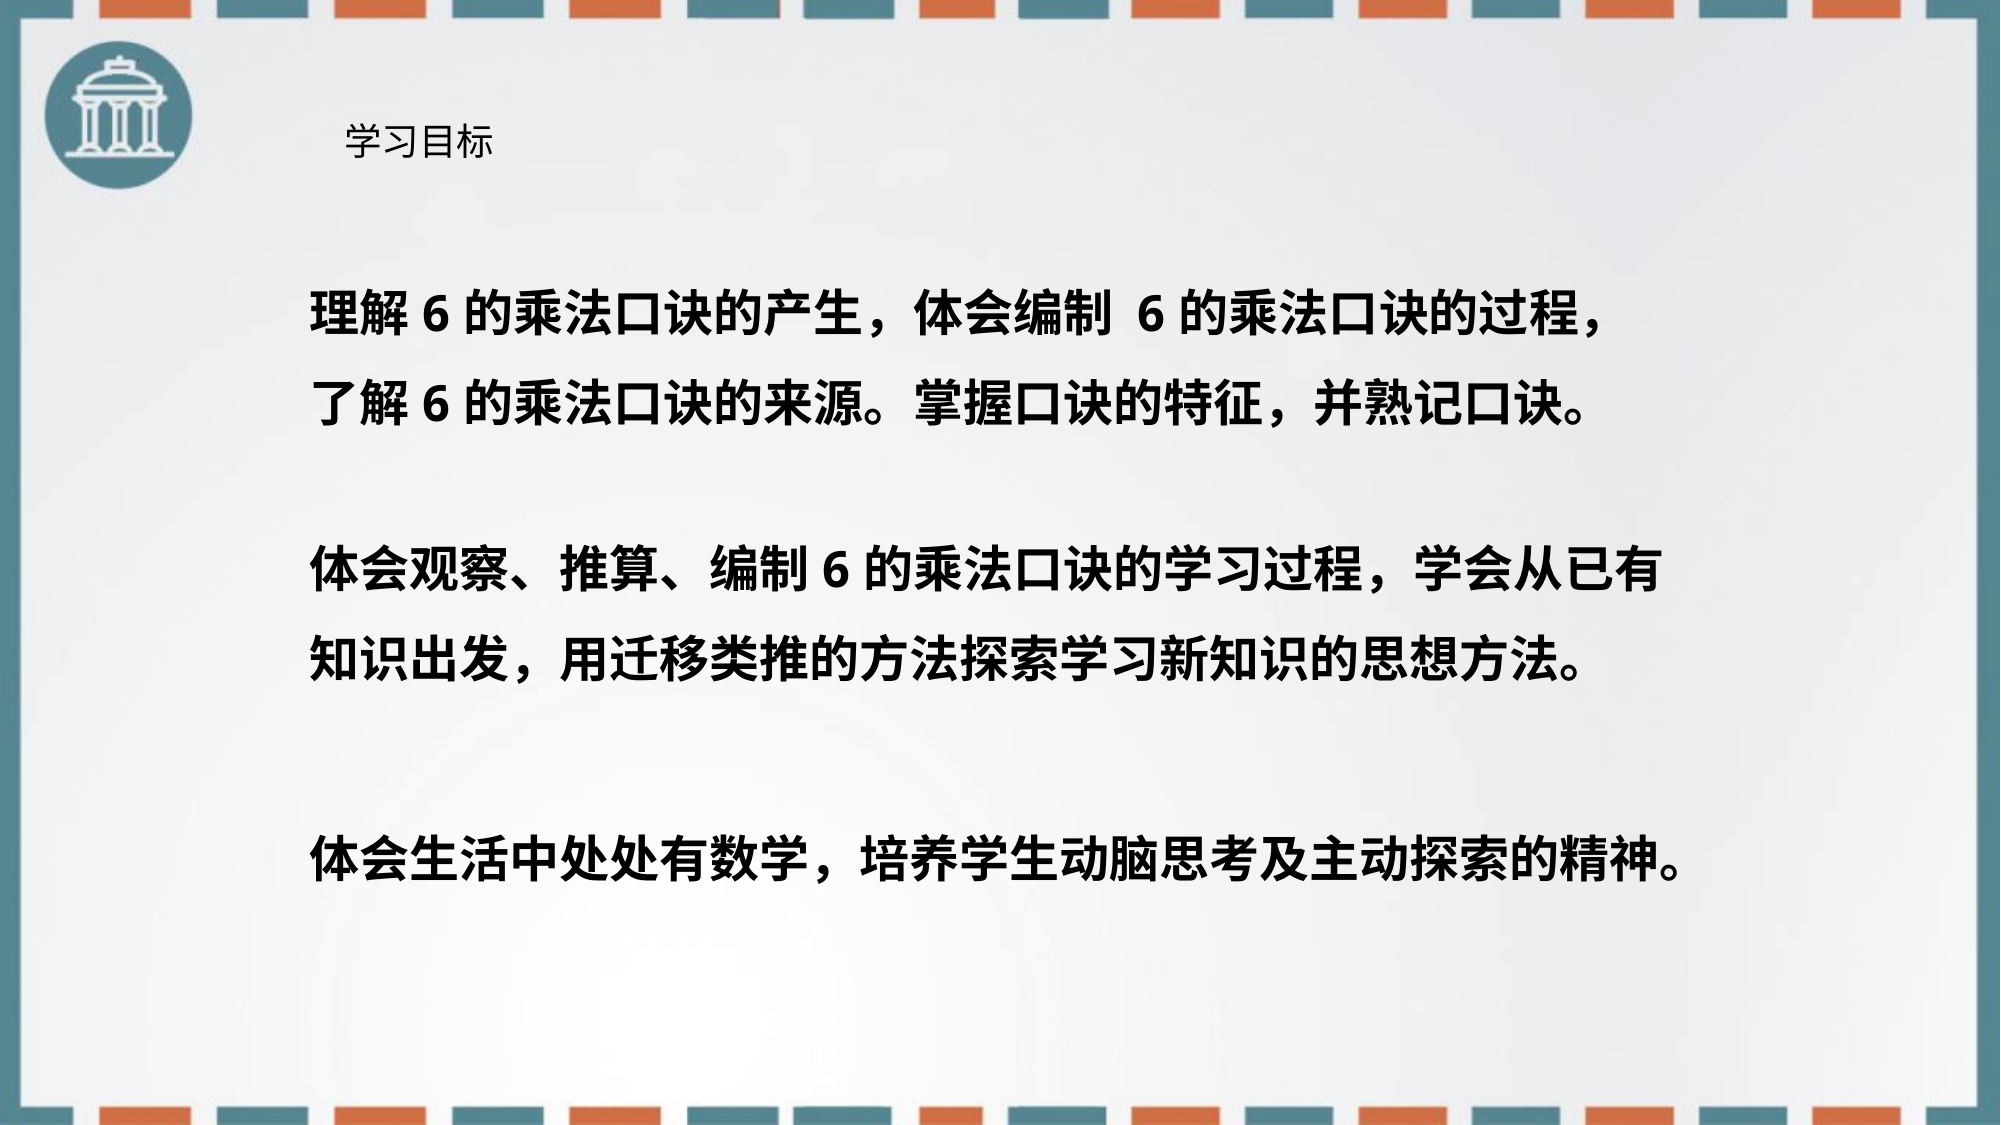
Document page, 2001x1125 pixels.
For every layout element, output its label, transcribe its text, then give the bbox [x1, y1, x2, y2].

picture [0, 0, 2000, 1125]
text_box 学习目标 [329, 110, 510, 171]
text_box 体会生活中处处有数学，培养学生动脑思考及主动探索的精神。 [294, 790, 1788, 896]
text_box 理解6的乘法口诀的产生，体会编制 6的乘法口诀的过程，了解6的乘法口诀的来源。掌握口诀的特征，并熟记口诀。 [294, 244, 1675, 440]
text_box 体会观察、推算、编制6的乘法口诀的学习过程，学会从已有知识出发，用迁移类推的方法探索学习新知识的思想方法。 [294, 500, 1689, 696]
